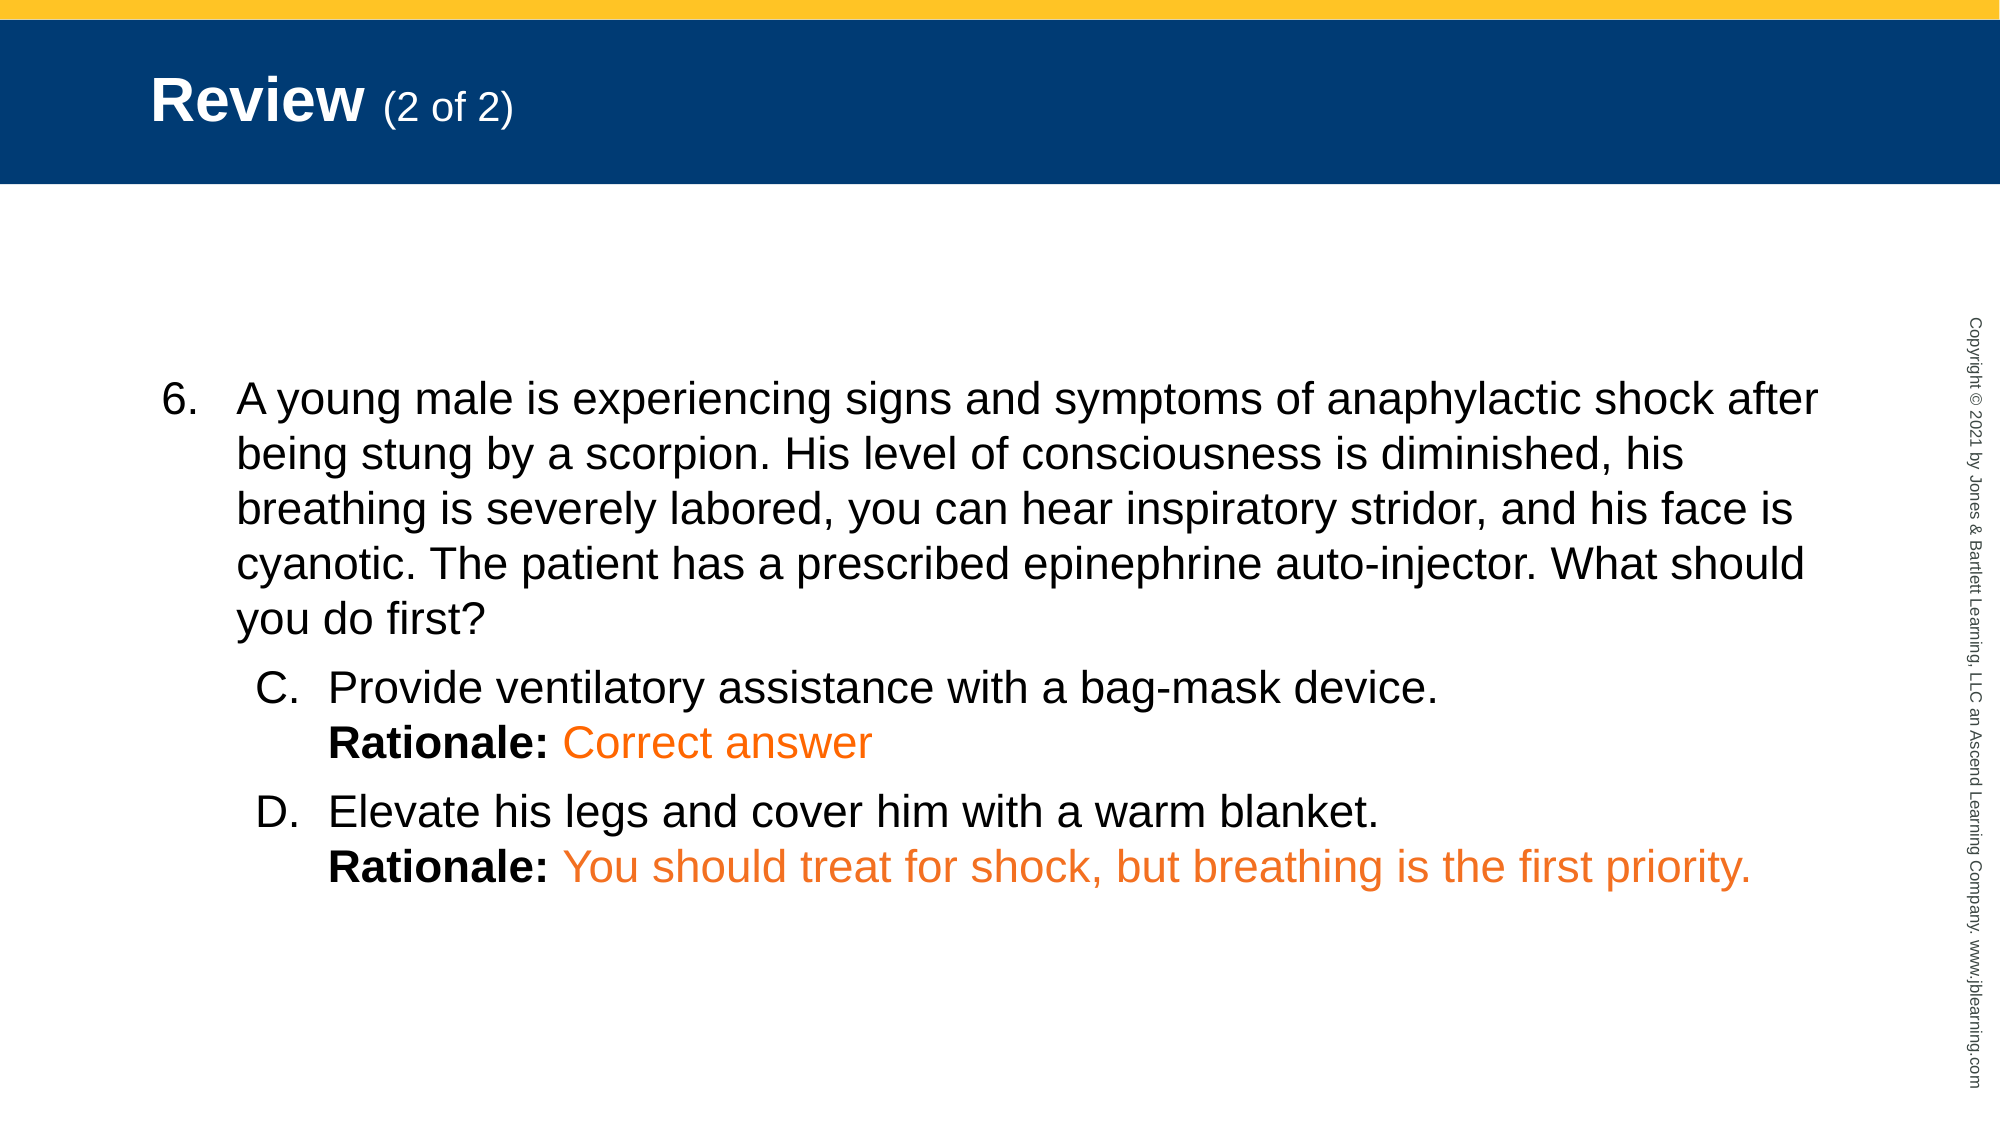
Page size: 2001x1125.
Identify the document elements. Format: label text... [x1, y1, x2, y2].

list A young male is experiencing signs and symptoms of anaphylactic shock after being stung by a scorpion. His level of consciousness is diminished, his breathing is severely labored, you can hear inspiratory stridor, and his face is cyanotic. The patient has a prescribed epinephrine auto-injector. What should you do first? Provide ventilatory assistance with a bag-mask device. Rationale: Correct answer Elevate his legs and cover him with a warm blanket. Rationale: You should treat for shock, but breathing is the first priority. [146, 361, 1859, 1016]
title Review (2 of 2) [0, 19, 2000, 185]
